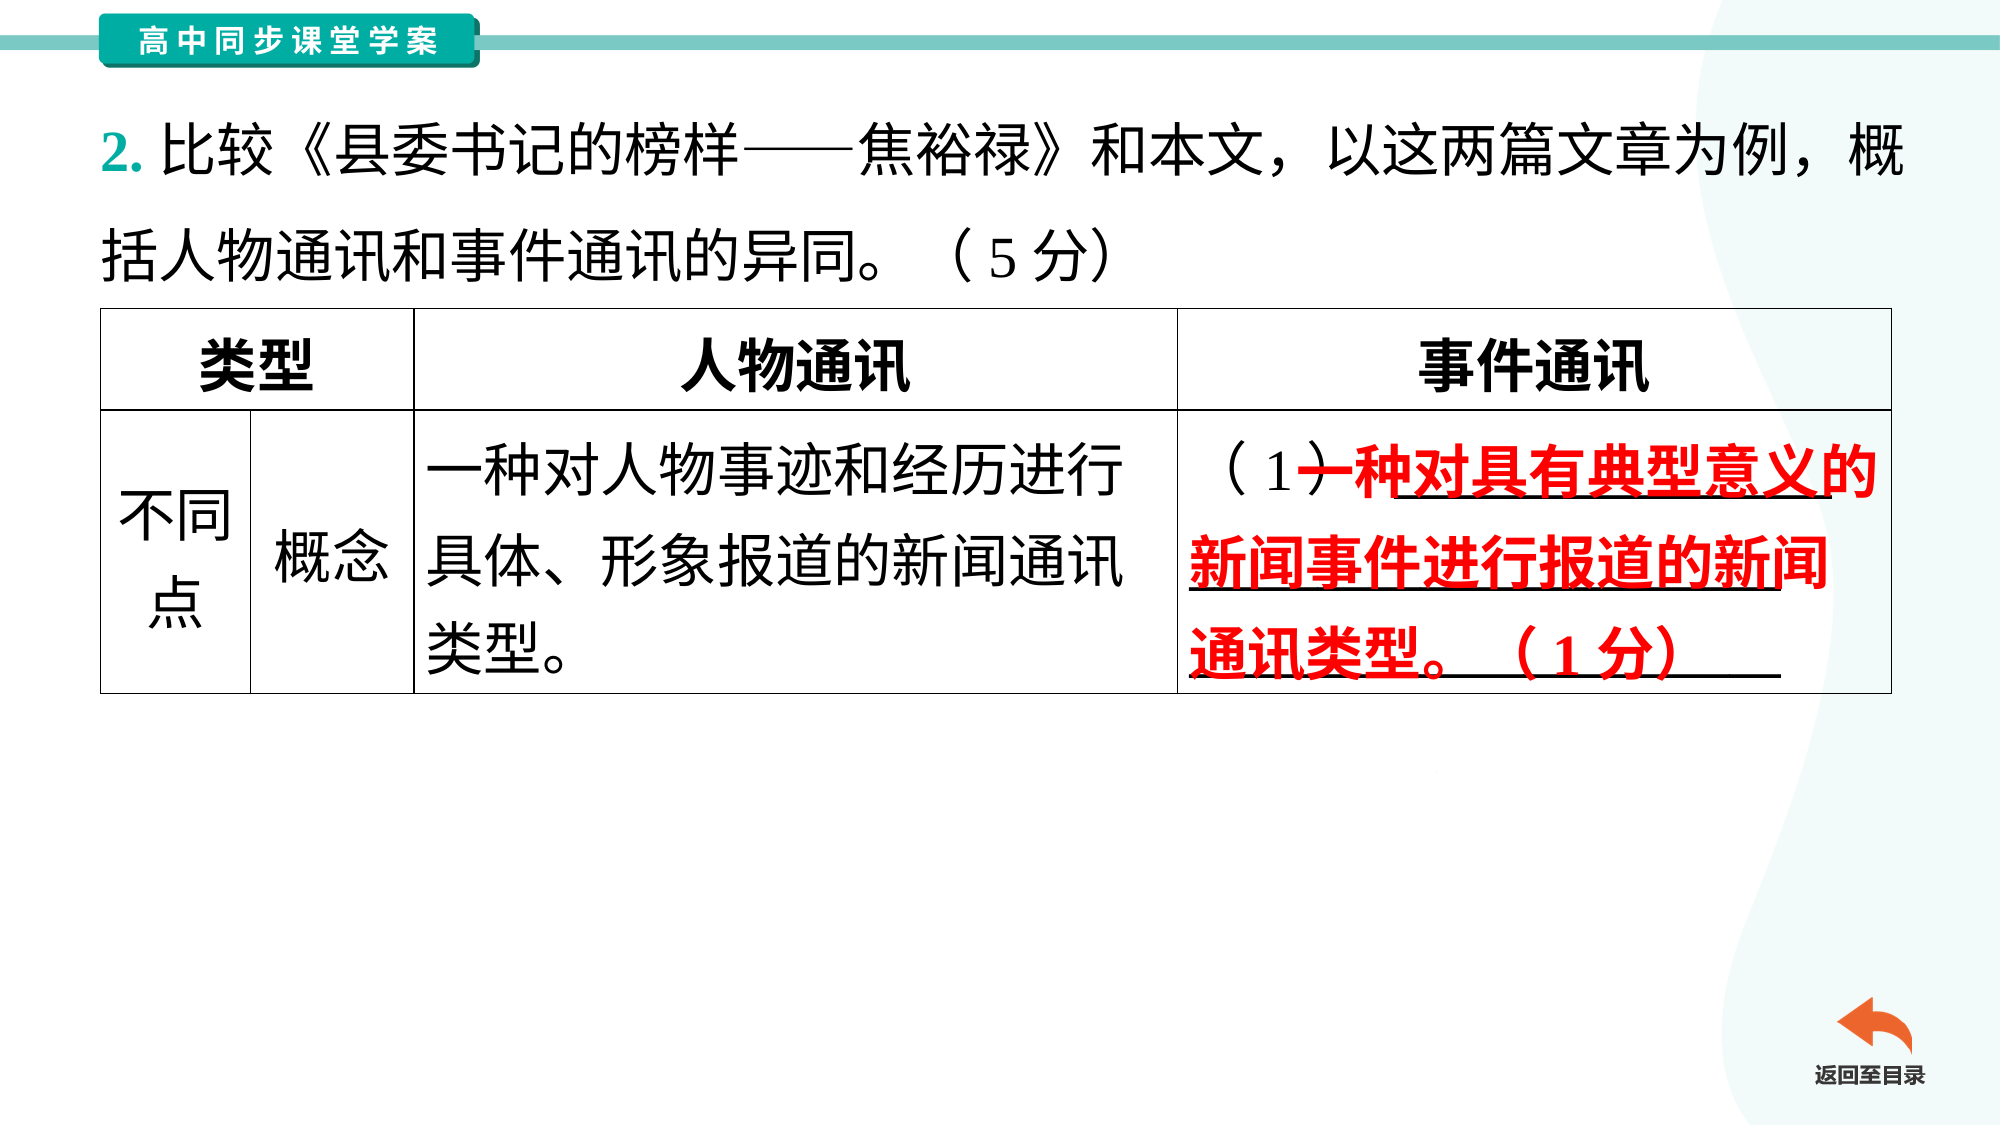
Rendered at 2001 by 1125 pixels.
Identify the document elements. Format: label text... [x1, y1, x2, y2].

table_cell 不同 点 [101, 411, 250, 693]
table_cell 一种对人物事迹和经历进行 具体、形象报道的新闻通讯 类型。 [415, 411, 1177, 693]
text_box 2.比较《县委书记的榜样——焦裕禄》和本文，以这两篇文章为例，概 括人物通讯和事件通讯的异同。（5分） [100, 76, 1899, 290]
table_header 人物通讯 [415, 309, 1177, 409]
table_header 事件通讯 [1178, 309, 1891, 409]
table_cell （1） _________________ _______________________ _______________________ [1178, 411, 1891, 693]
table_header 类型 [101, 309, 413, 409]
table_cell 概念 [251, 411, 413, 693]
picture [0, 0, 2000, 1125]
text_box 一种对具有典型意义的新闻事件进行报道的新闻通讯类型。（1分） [1189, 414, 1883, 688]
